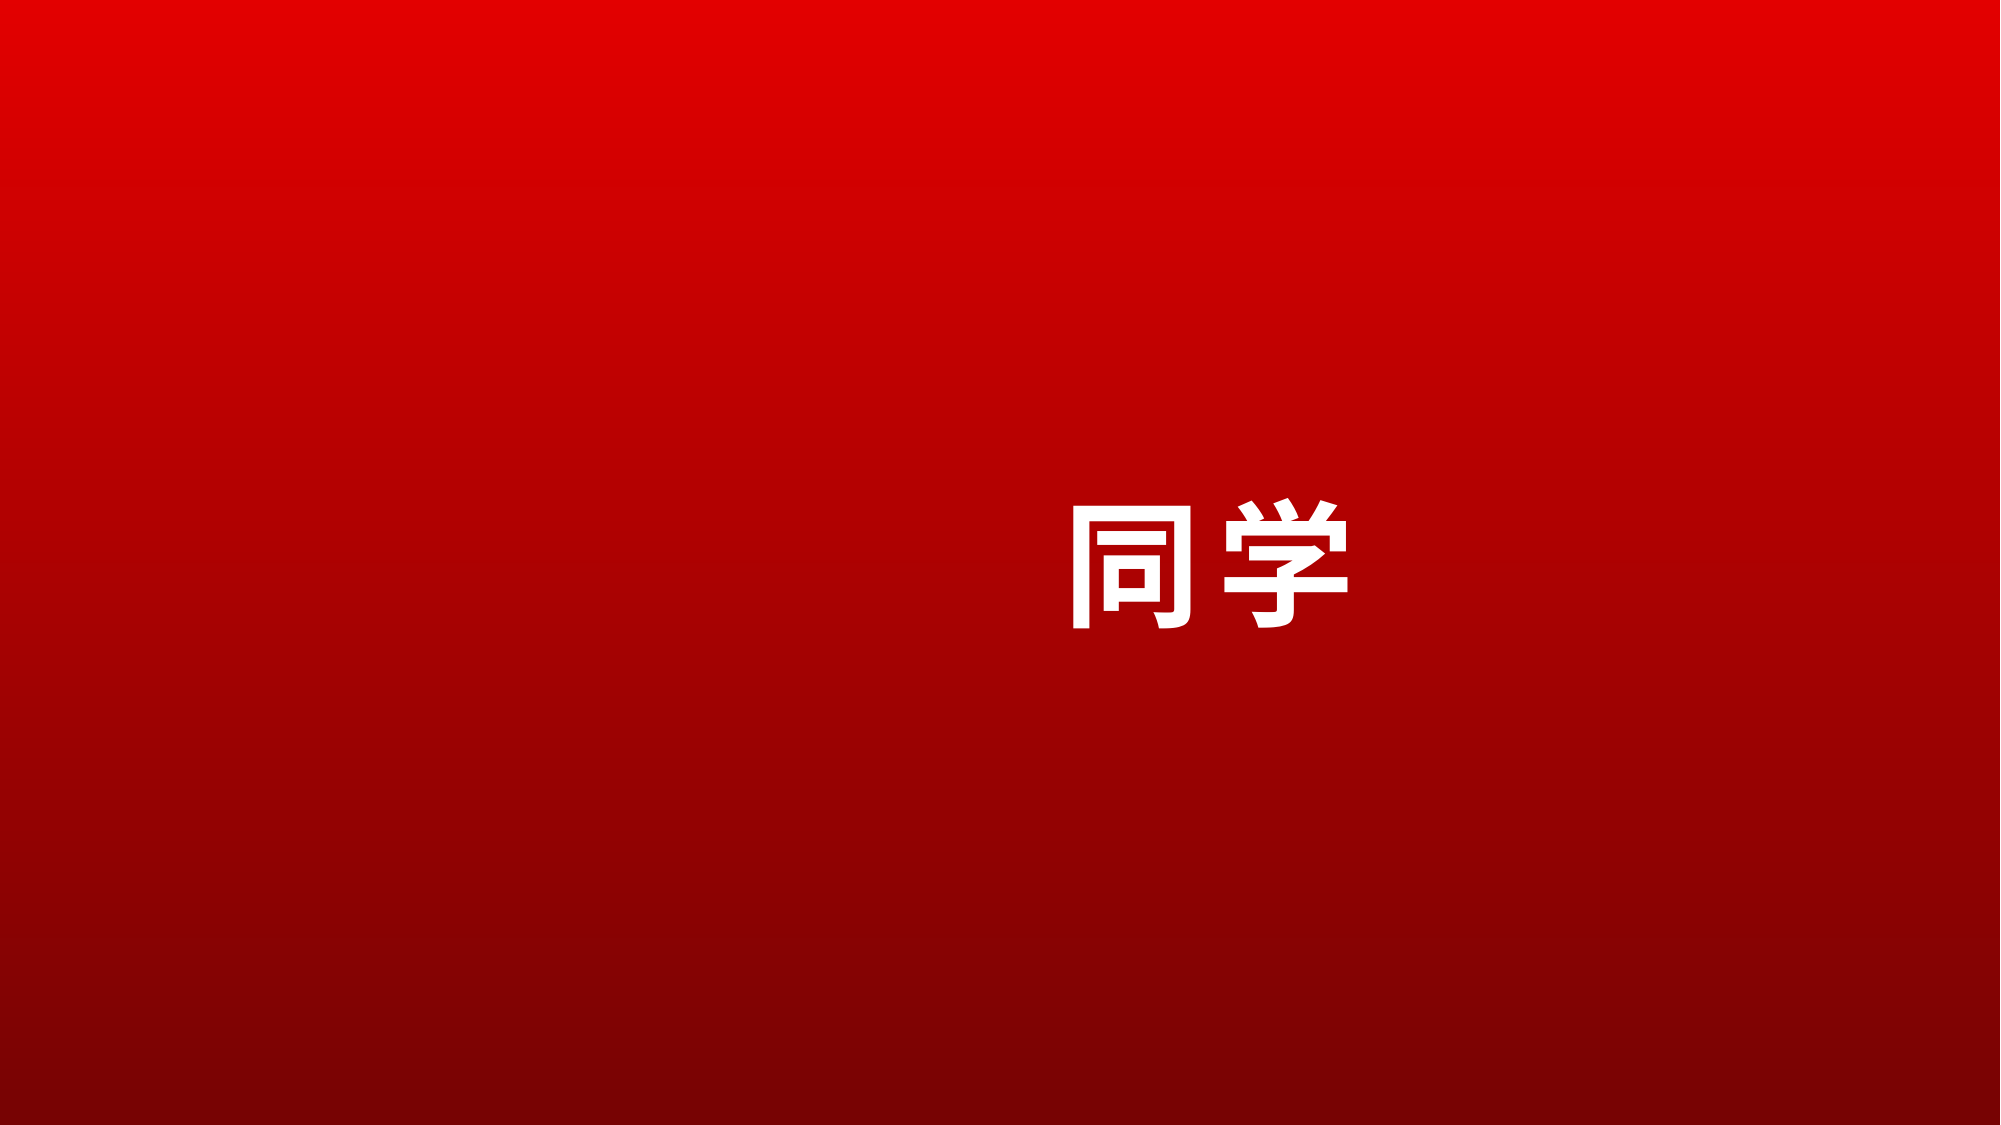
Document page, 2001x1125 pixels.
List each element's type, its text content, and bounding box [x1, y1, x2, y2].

text_box 同学 [996, 471, 1422, 652]
